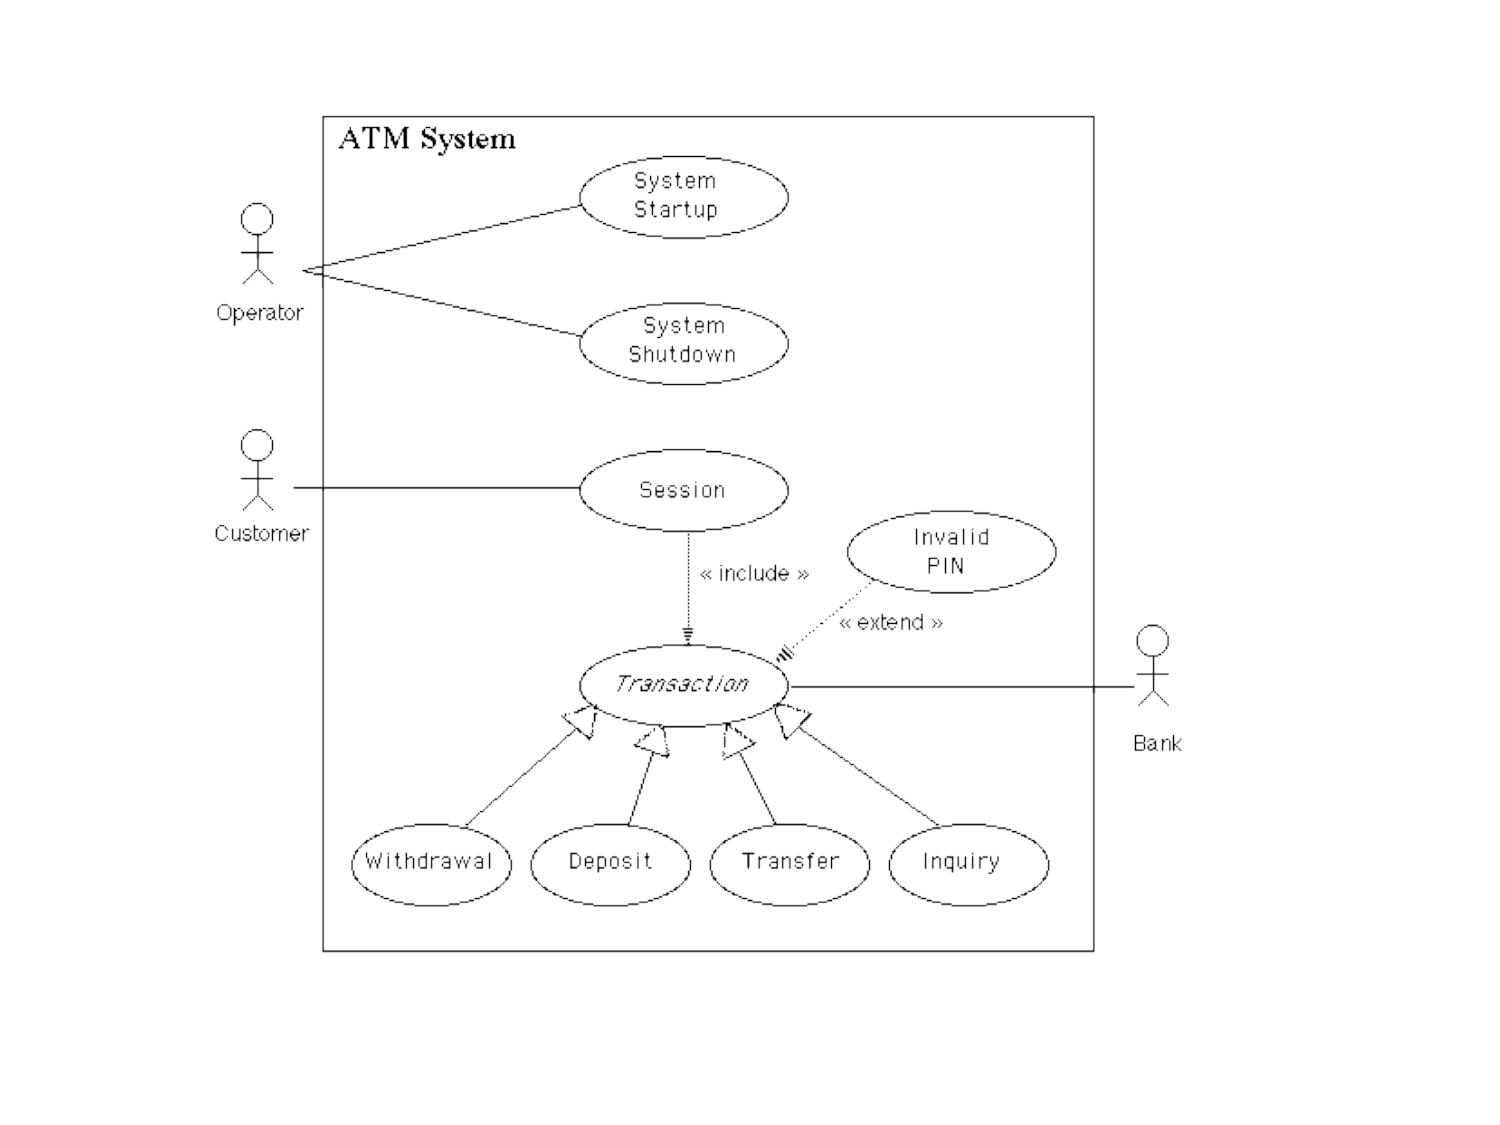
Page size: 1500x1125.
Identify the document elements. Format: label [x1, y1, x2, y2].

picture [205, 42, 1211, 1003]
